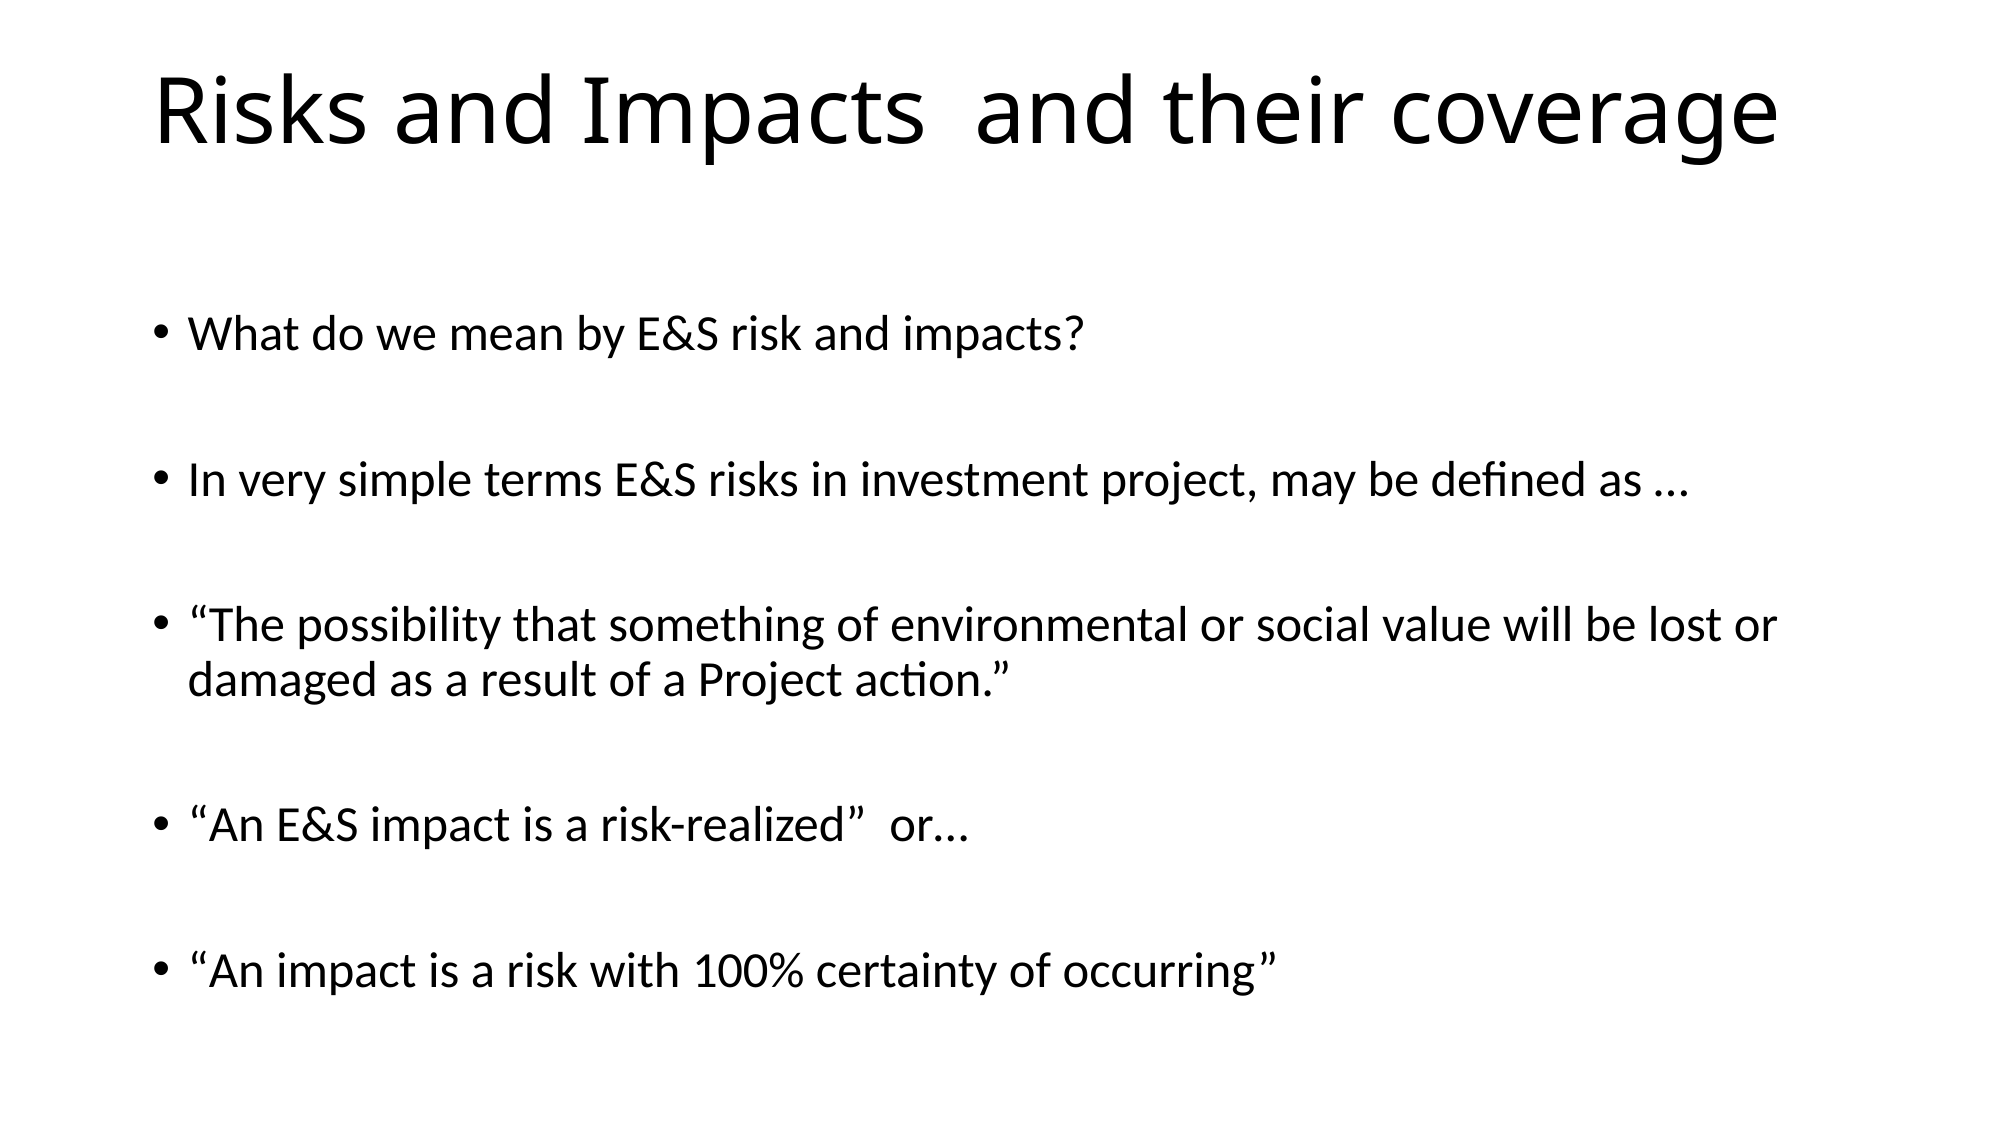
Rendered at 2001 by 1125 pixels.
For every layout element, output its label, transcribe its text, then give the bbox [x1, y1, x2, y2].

title Risks and Impacts and their coverage [137, 59, 1863, 278]
list What do we mean by E&S risk and impacts? In very simple terms E&S risks in investment project, may be defined as … “The possibility that something of environmental or social value will be lost or damaged as a result of a Project action.” “An E&S impact is a risk-realized” or… “An impact is a risk with 100% certainty of occurring” [137, 299, 1863, 1014]
